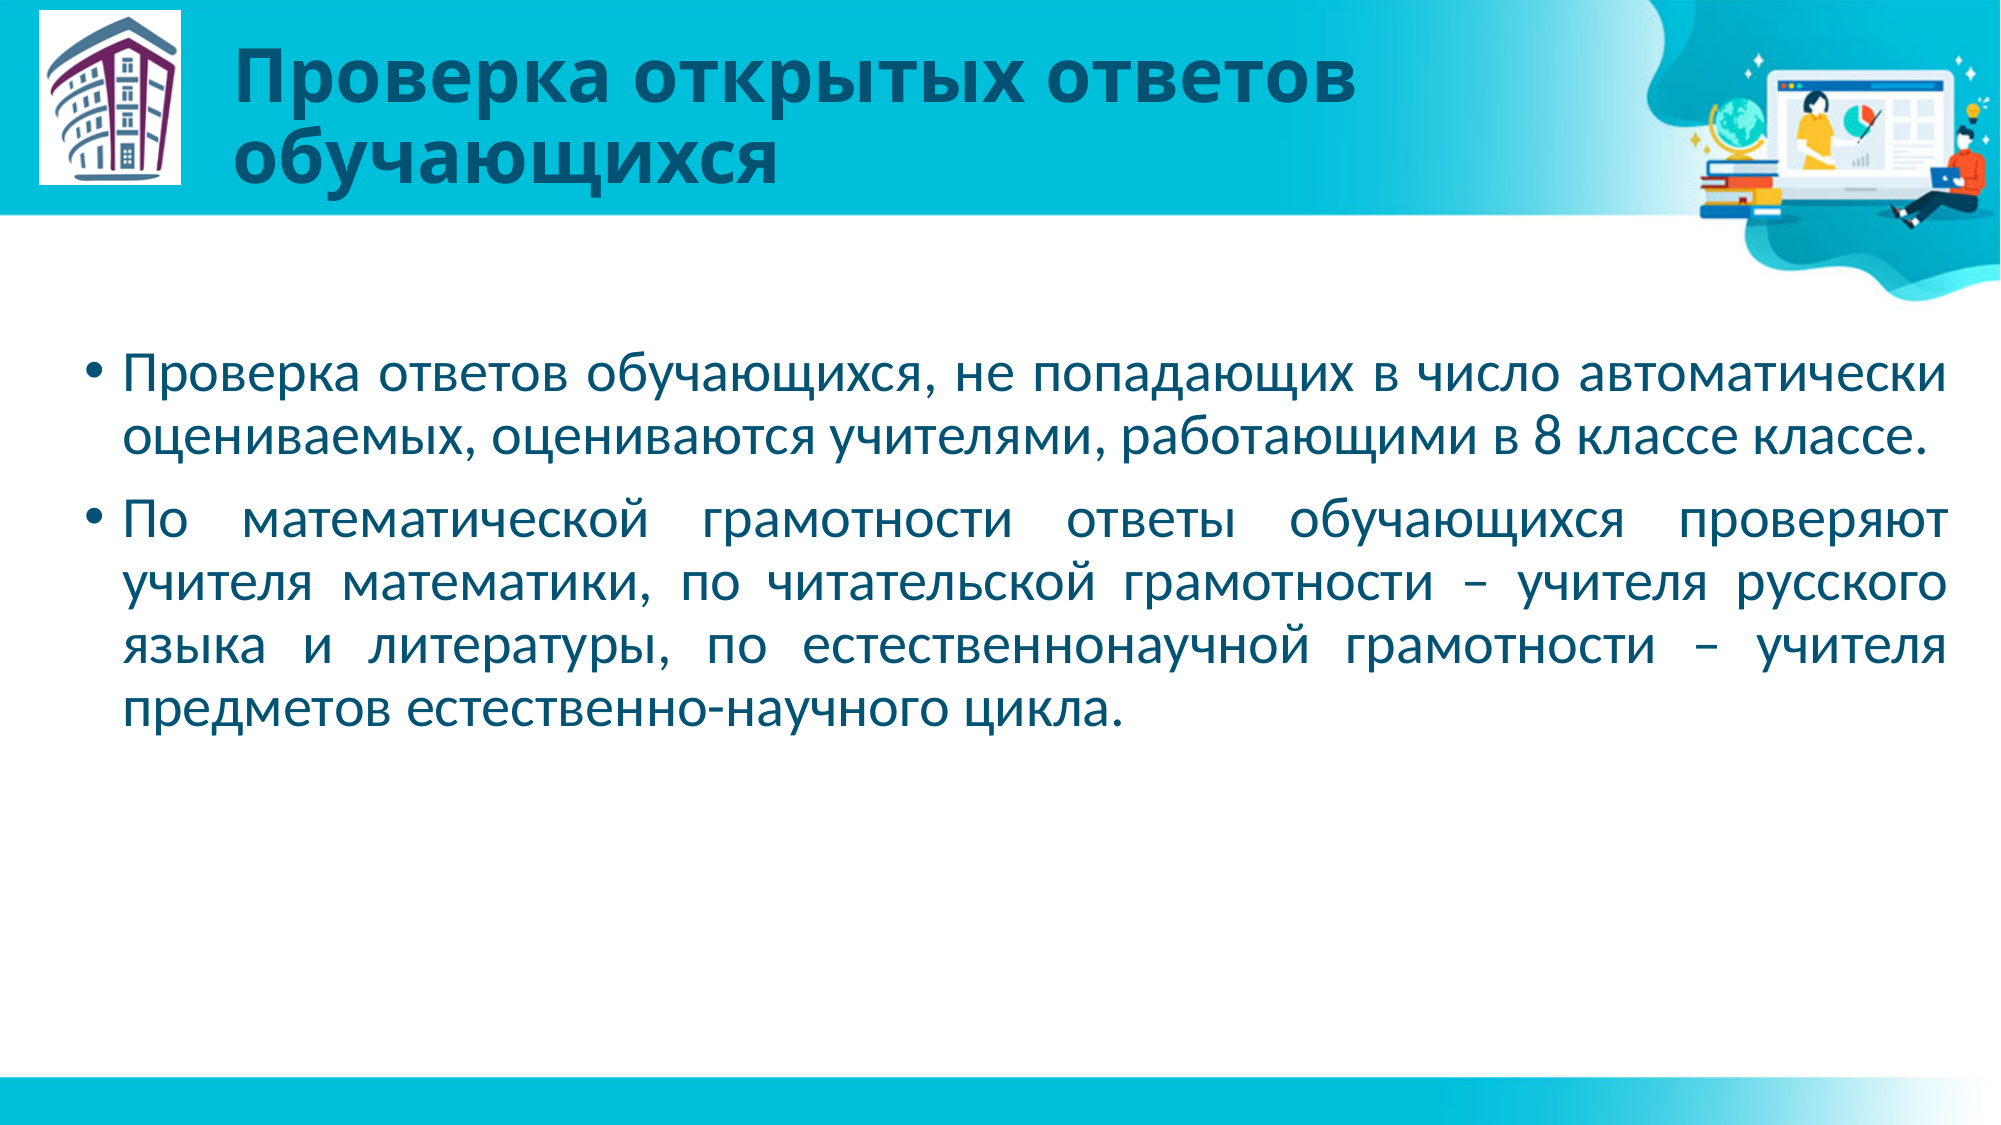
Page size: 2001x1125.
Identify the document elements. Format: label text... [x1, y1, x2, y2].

picture [0, 0, 2001, 1125]
title Проверка открытых ответов обучающихся [217, 10, 1745, 228]
list Проверка ответов обучающихся, не попадающих в число автоматически оцениваемых, оцениваются учителями, работающими в 8 классе классе. По математической грамотности ответы обучающихся проверяют учителя математики, по читательской грамотности – учителя русского языка и литературы, по естественнонаучной грамотности – учителя предметов естественно-научного цикла. [69, 333, 1965, 1072]
